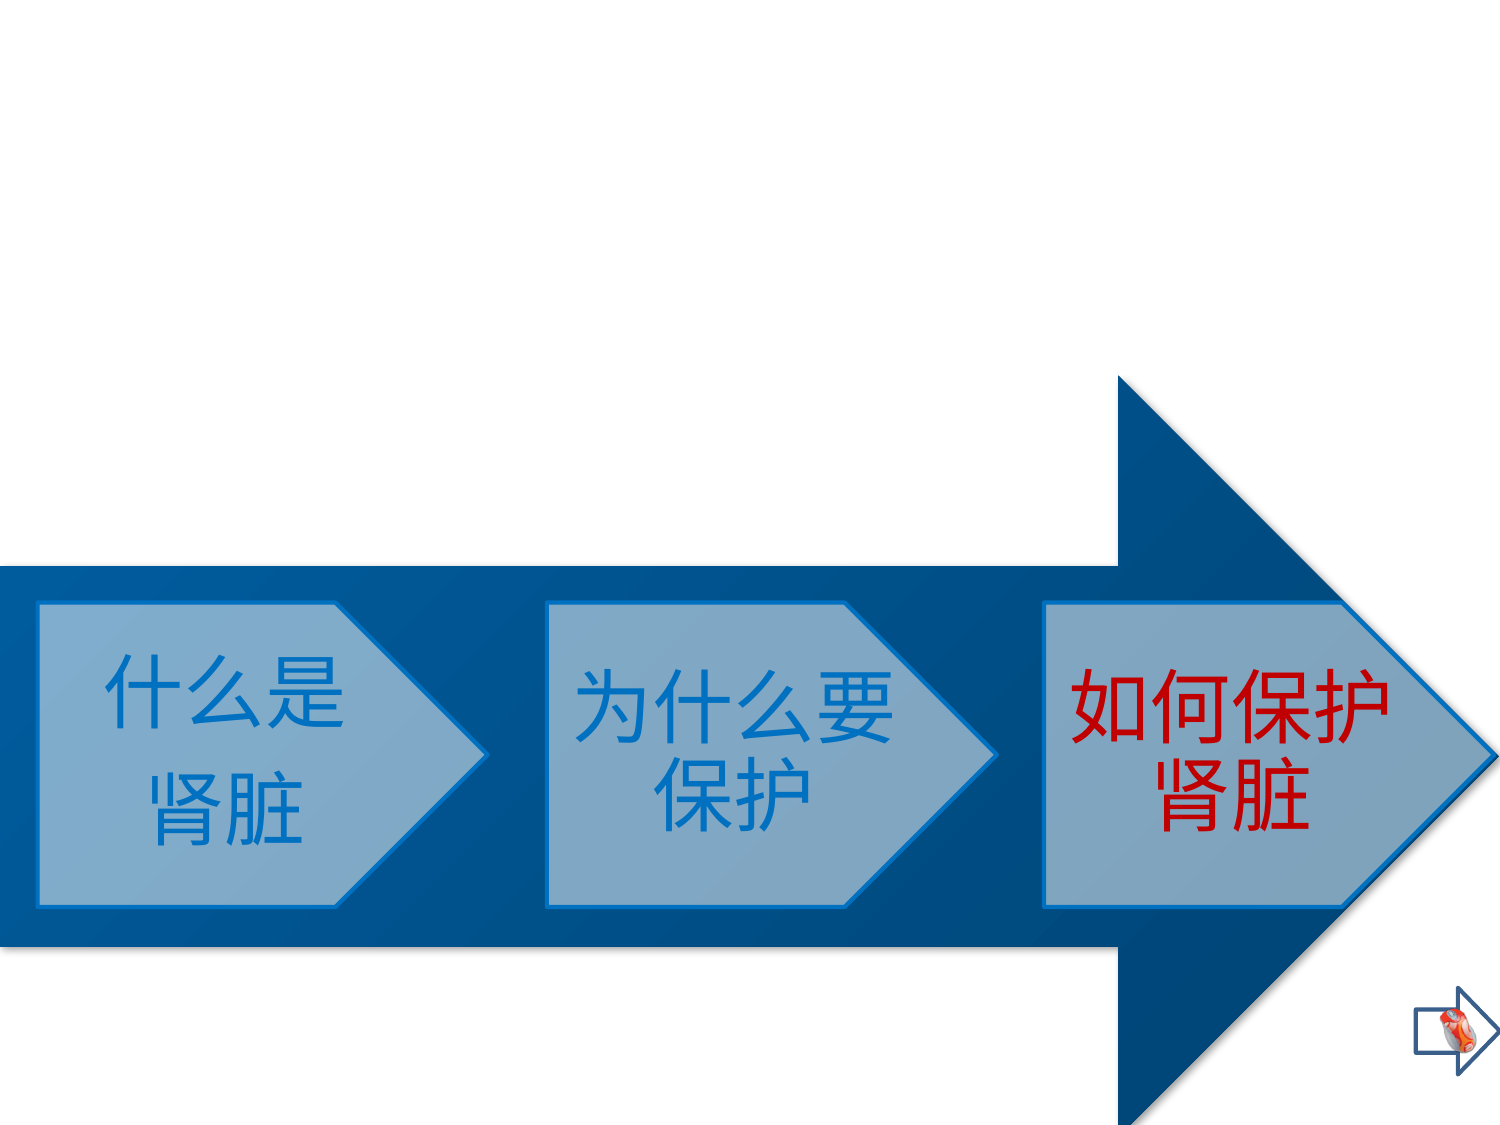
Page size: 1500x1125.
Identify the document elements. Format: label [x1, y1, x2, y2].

text_box [1415, 987, 1500, 1075]
text_box [0, 375, 1500, 1125]
